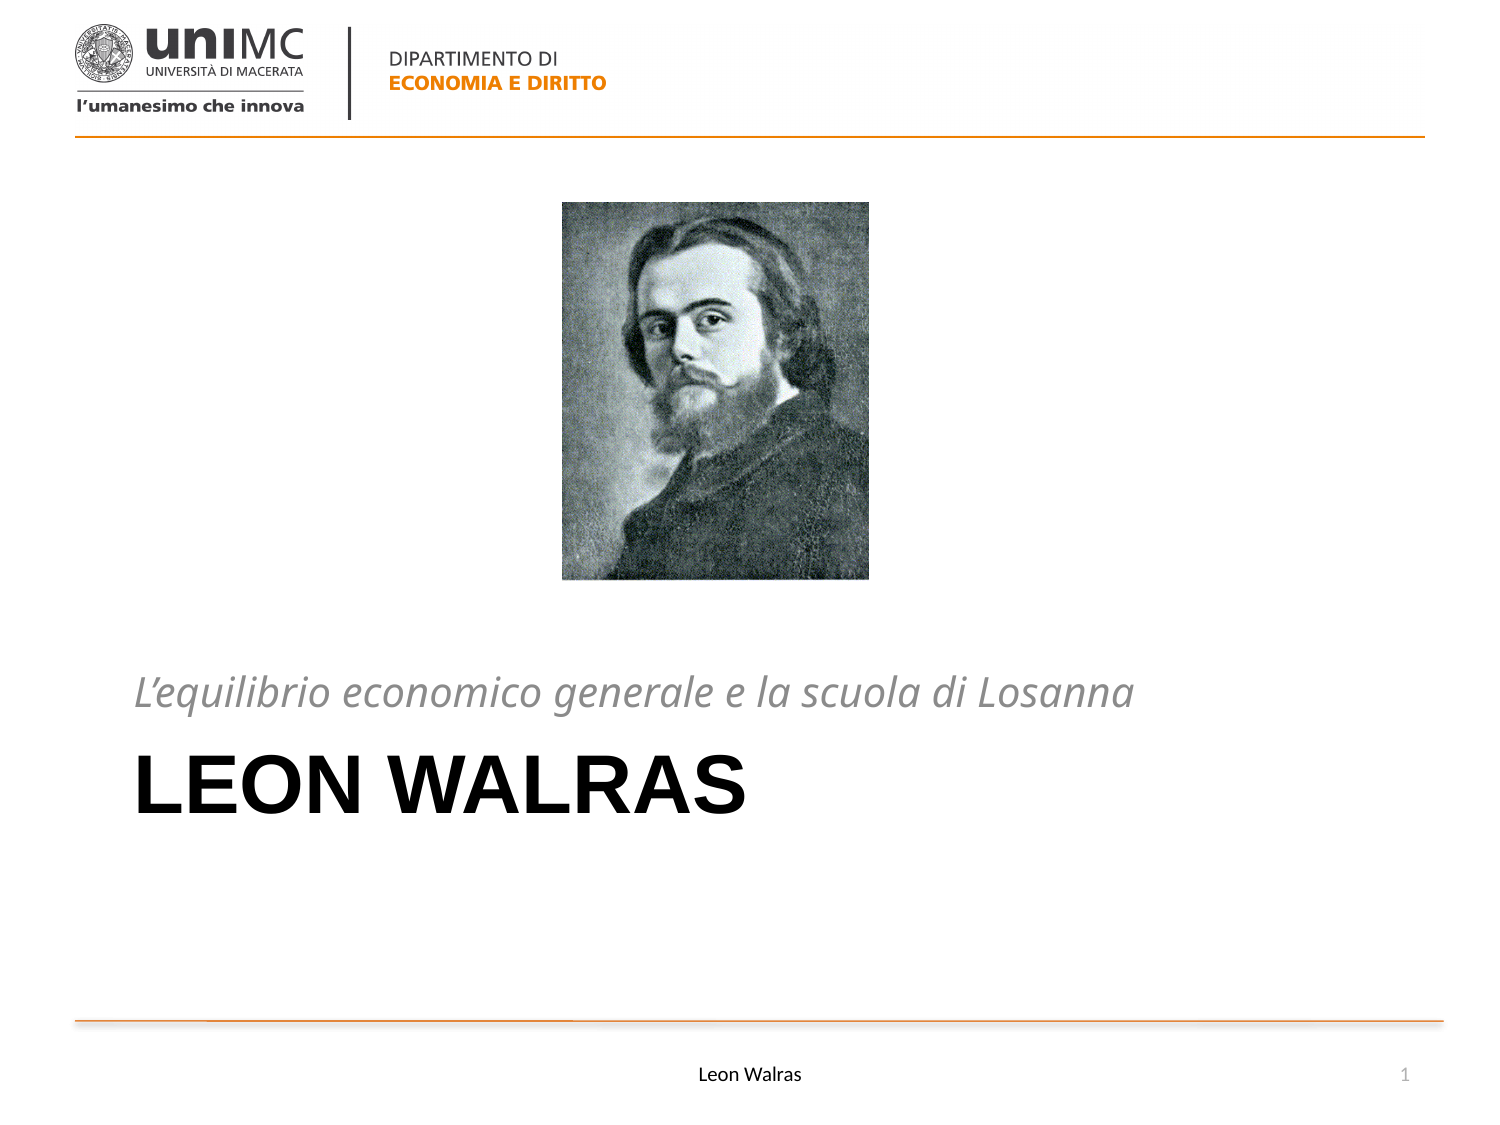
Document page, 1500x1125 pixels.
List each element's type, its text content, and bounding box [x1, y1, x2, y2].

list L’equilibrio economico generale e la scuola di Losanna [118, 476, 1394, 723]
footer Leon Walras [512, 1042, 988, 1103]
picture [75, 24, 1425, 138]
slide_number 1 [1074, 1042, 1425, 1103]
title Leon Walras [118, 723, 1394, 947]
picture [562, 201, 869, 581]
